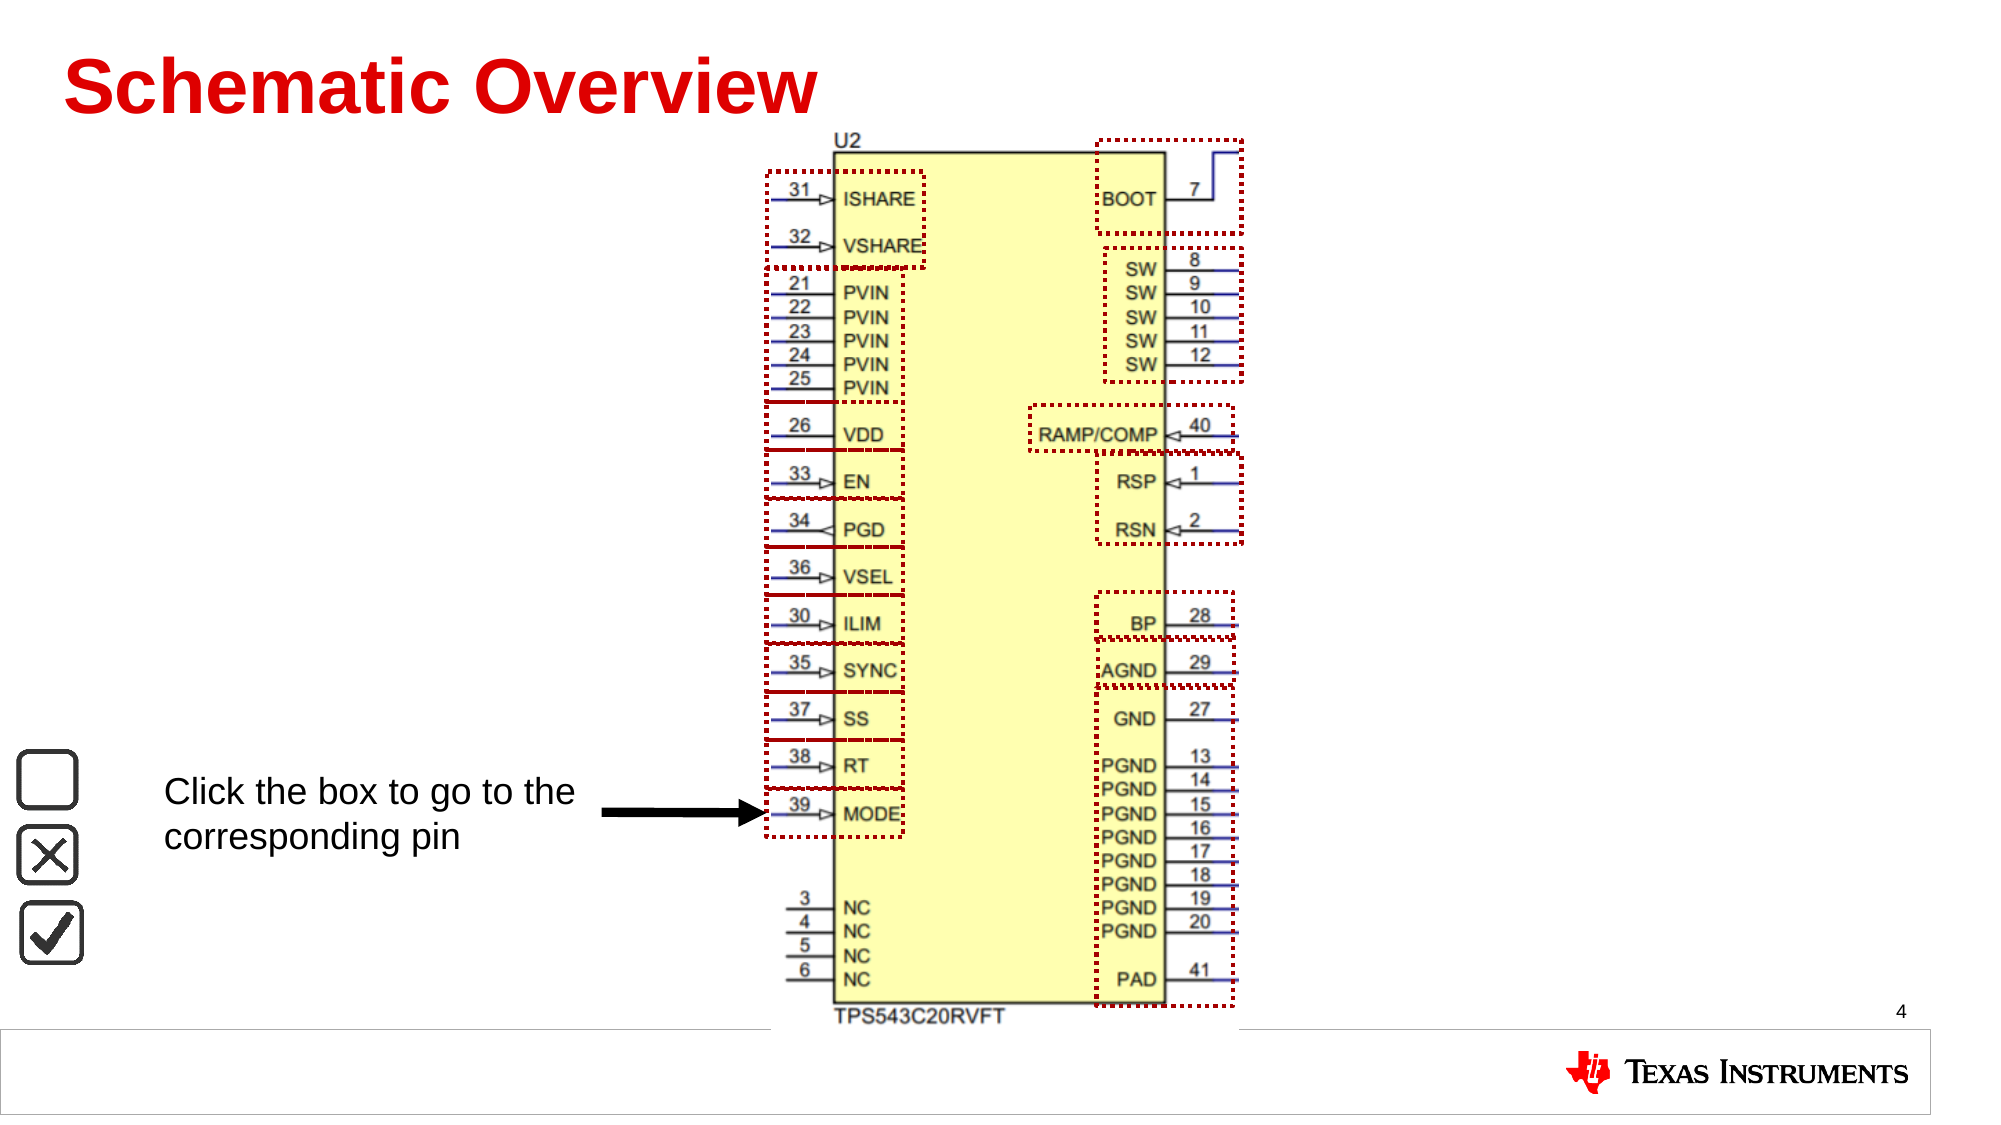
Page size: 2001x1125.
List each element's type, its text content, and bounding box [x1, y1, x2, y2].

text_box Click the box to go to the corresponding pin [149, 759, 602, 865]
slide_number 4 [1452, 992, 1920, 1027]
picture [15, 822, 82, 888]
title Schematic Overview [50, 23, 1901, 157]
picture [11, 895, 95, 973]
picture [771, 118, 1239, 1034]
picture [1566, 1051, 1908, 1094]
picture [15, 746, 82, 812]
